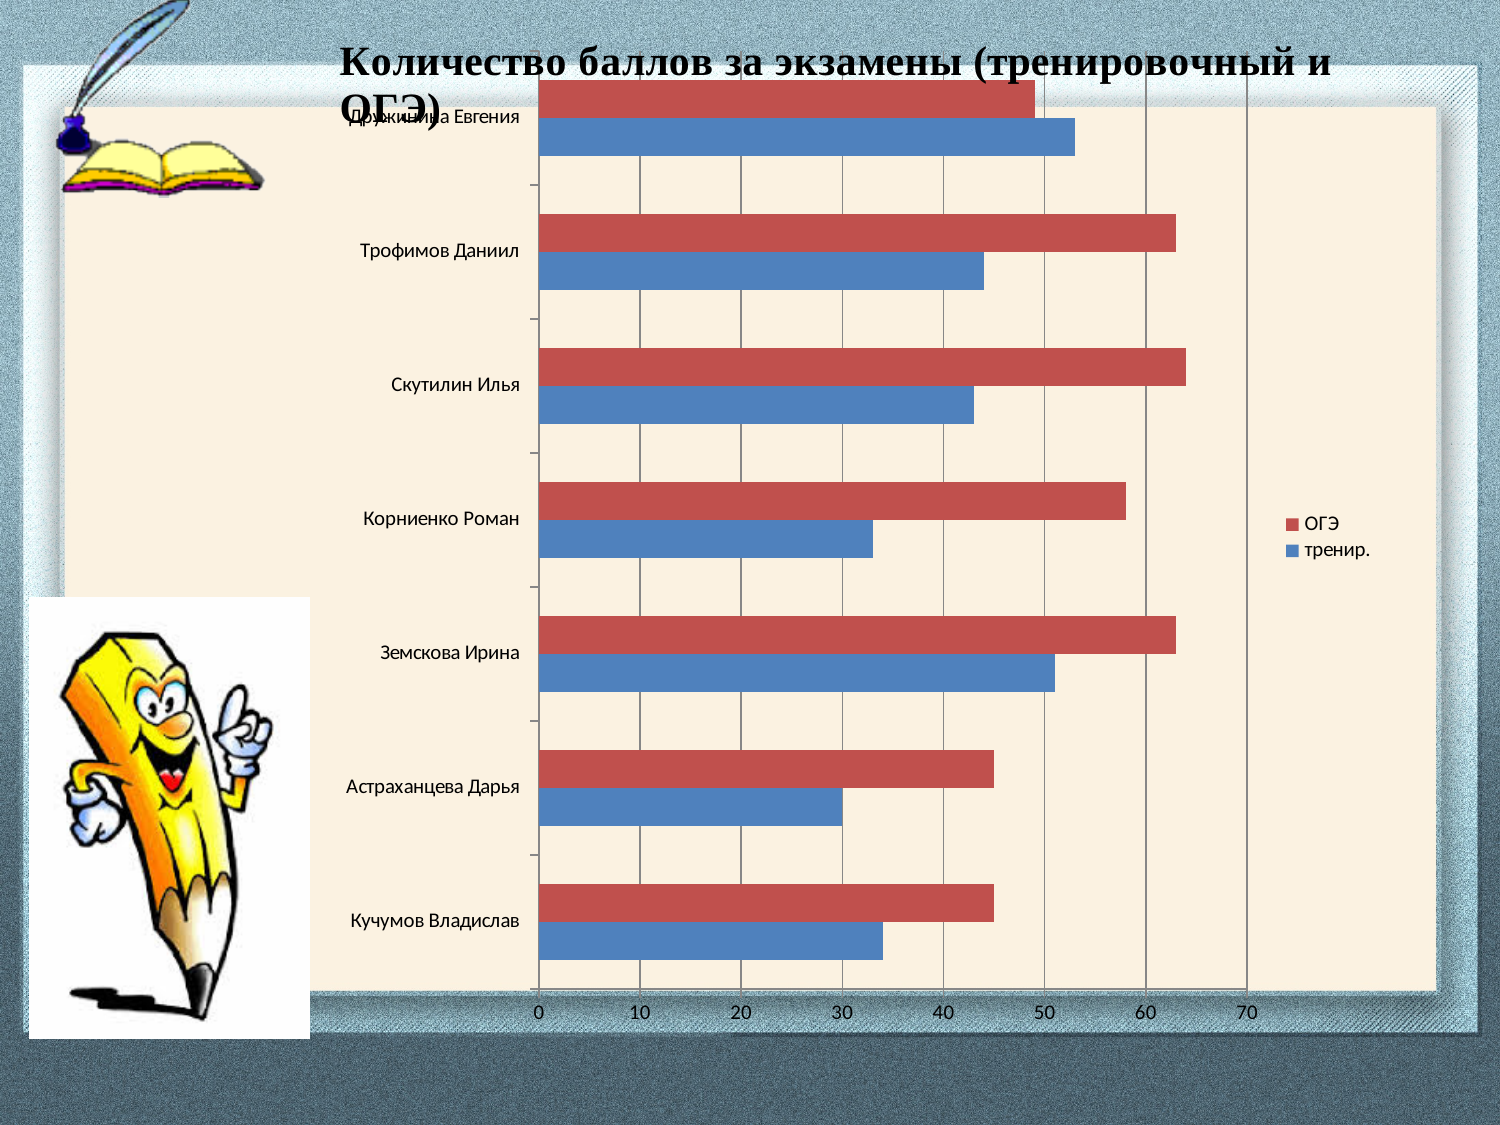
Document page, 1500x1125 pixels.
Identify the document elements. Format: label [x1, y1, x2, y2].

chart [324, 30, 1390, 1045]
picture [0, 0, 1500, 1125]
